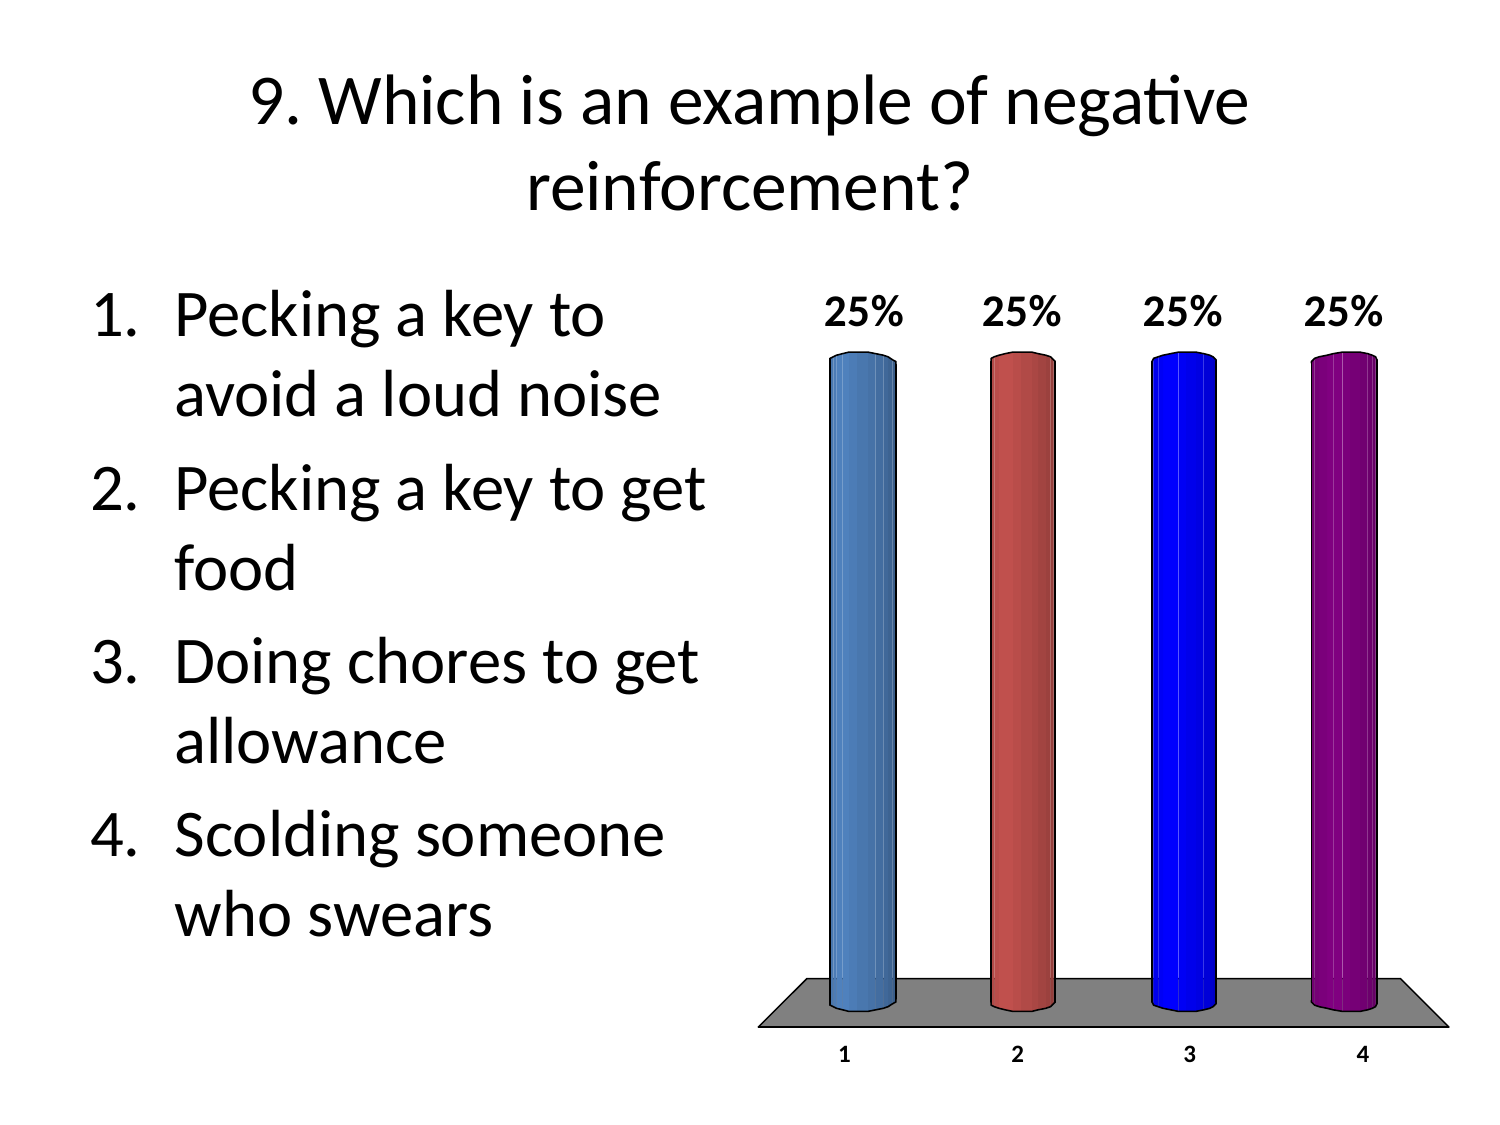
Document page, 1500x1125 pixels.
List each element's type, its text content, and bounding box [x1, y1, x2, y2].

title 9. Which is an example of negative reinforcement? [75, 45, 1425, 233]
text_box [739, 270, 1490, 1115]
list Pecking a key to avoid a loud noise Pecking a key to get food Doing chores to get allowance Scolding someone who swears [75, 262, 750, 1005]
